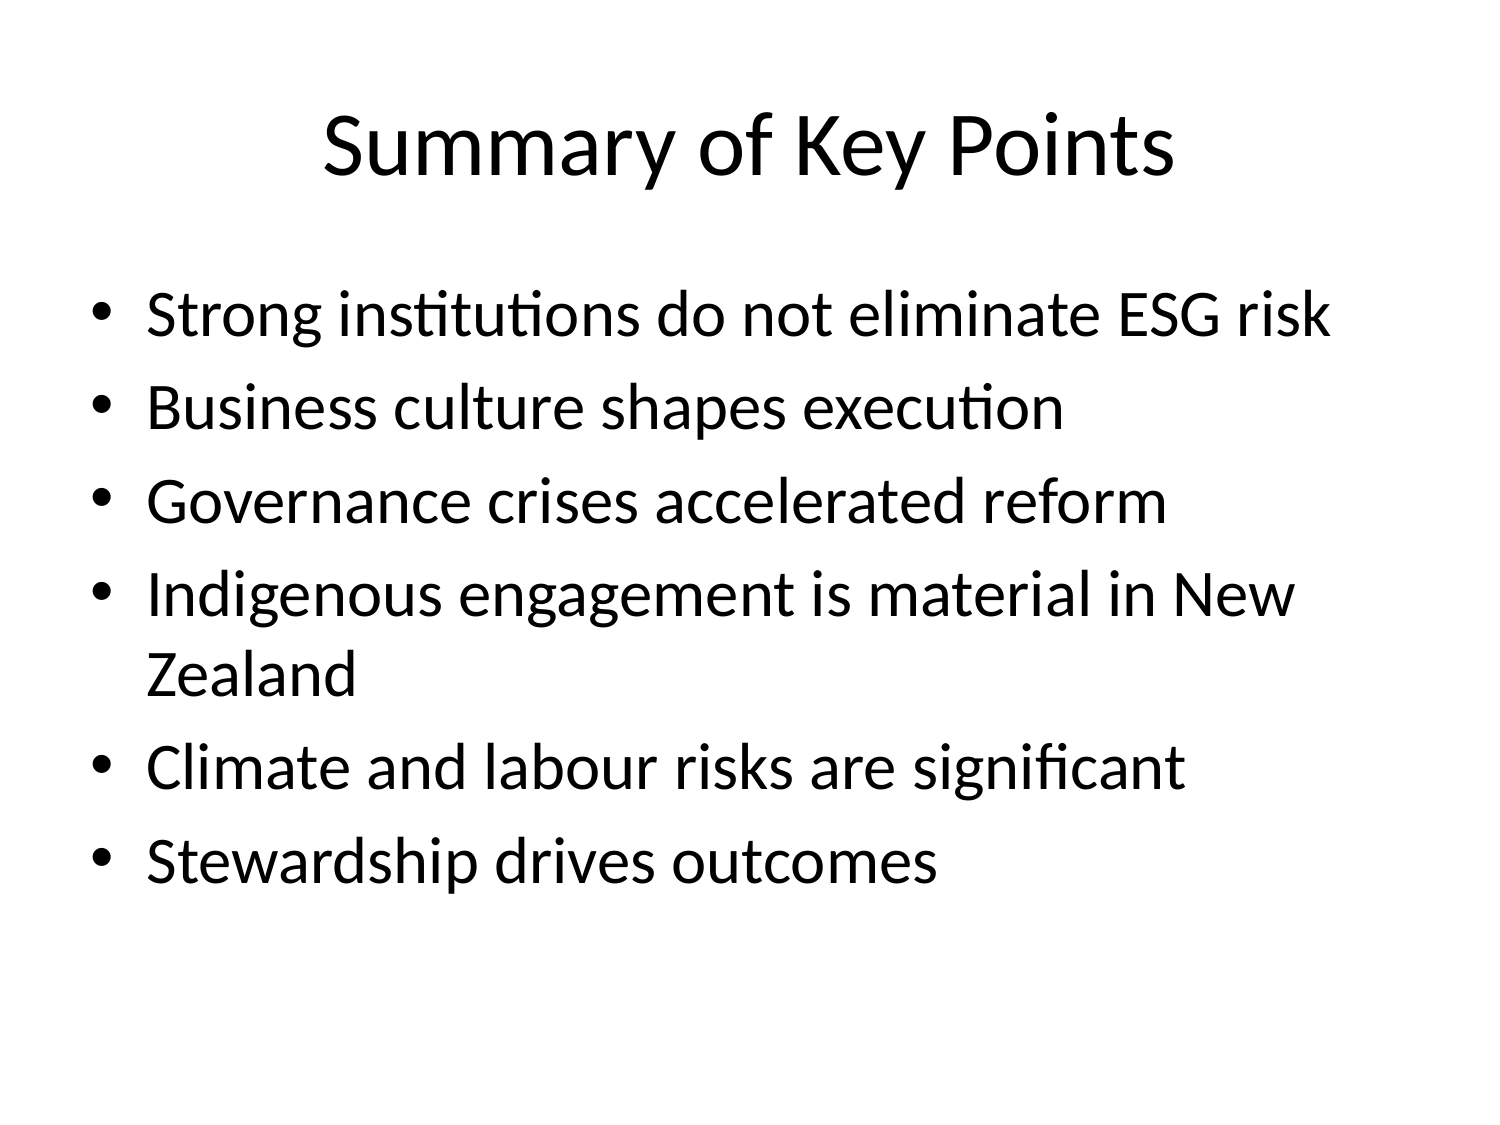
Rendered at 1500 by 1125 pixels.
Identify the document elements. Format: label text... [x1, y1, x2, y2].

title Summary of Key Points [75, 45, 1425, 233]
list Strong institutions do not eliminate ESG risk Business culture shapes execution Governance crises accelerated reform Indigenous engagement is material in New Zealand Climate and labour risks are significant Stewardship drives outcomes [75, 262, 1425, 1005]
